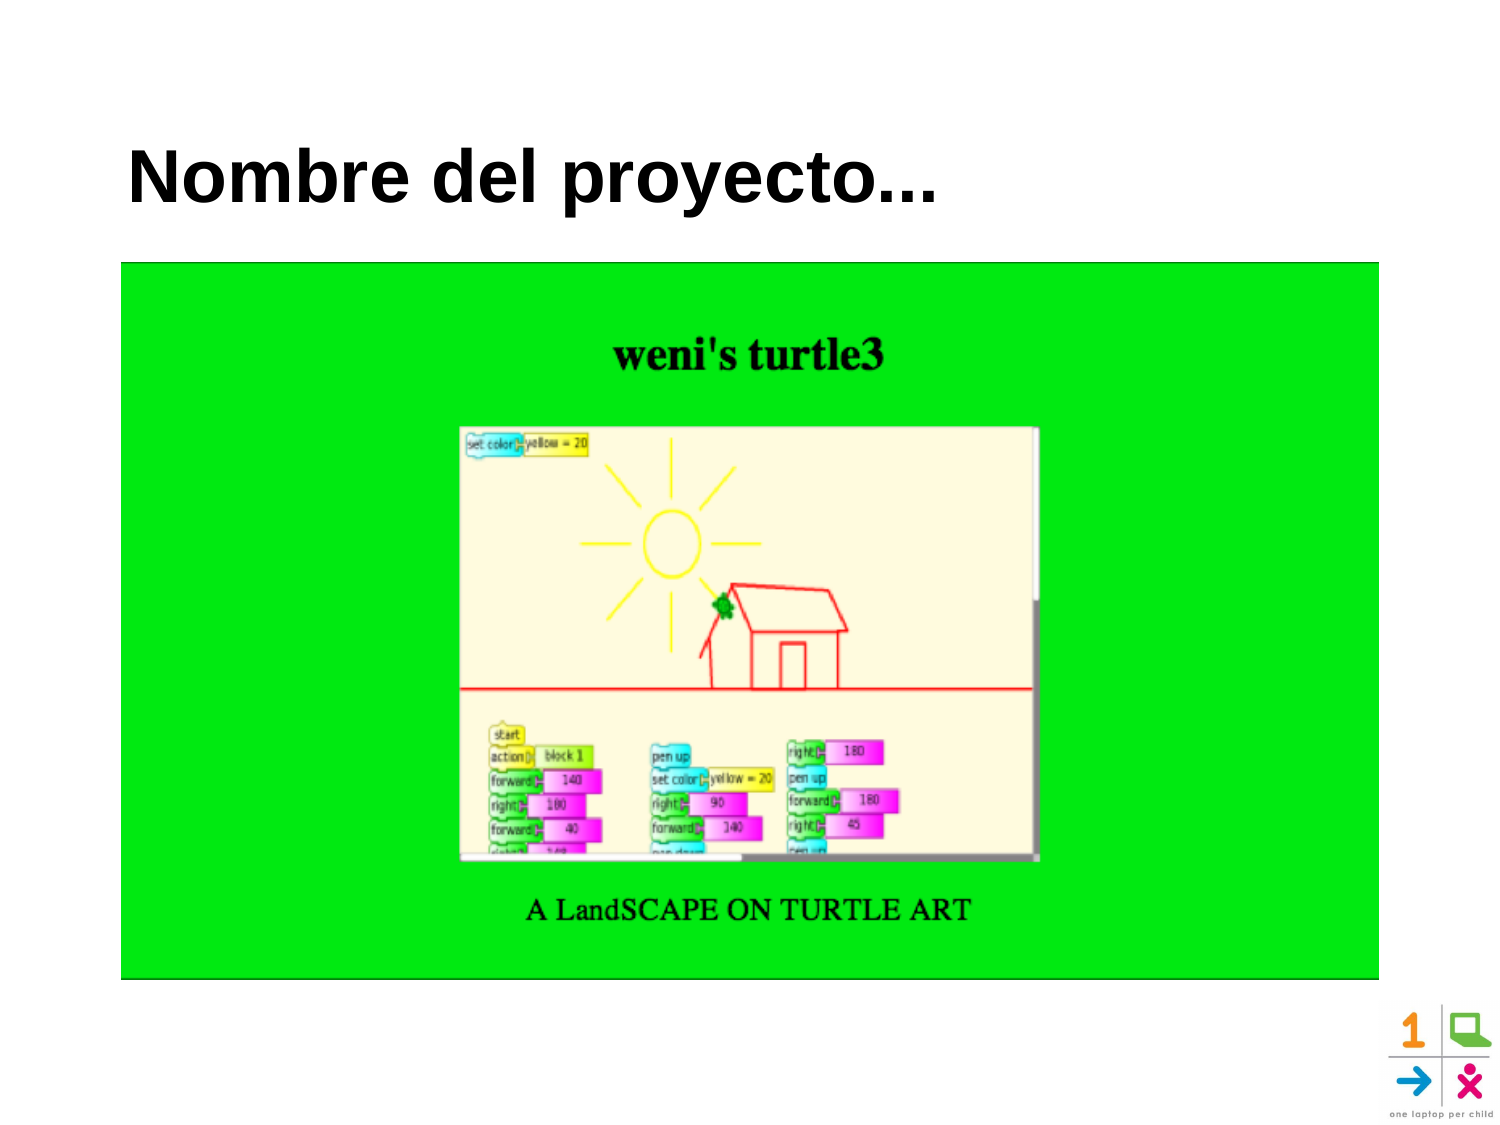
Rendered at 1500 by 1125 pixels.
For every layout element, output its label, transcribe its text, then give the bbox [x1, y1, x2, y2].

title Nombre del proyecto... [75, 14, 1425, 233]
text_box [121, 262, 1379, 980]
text_box [1378, 1000, 1500, 1125]
